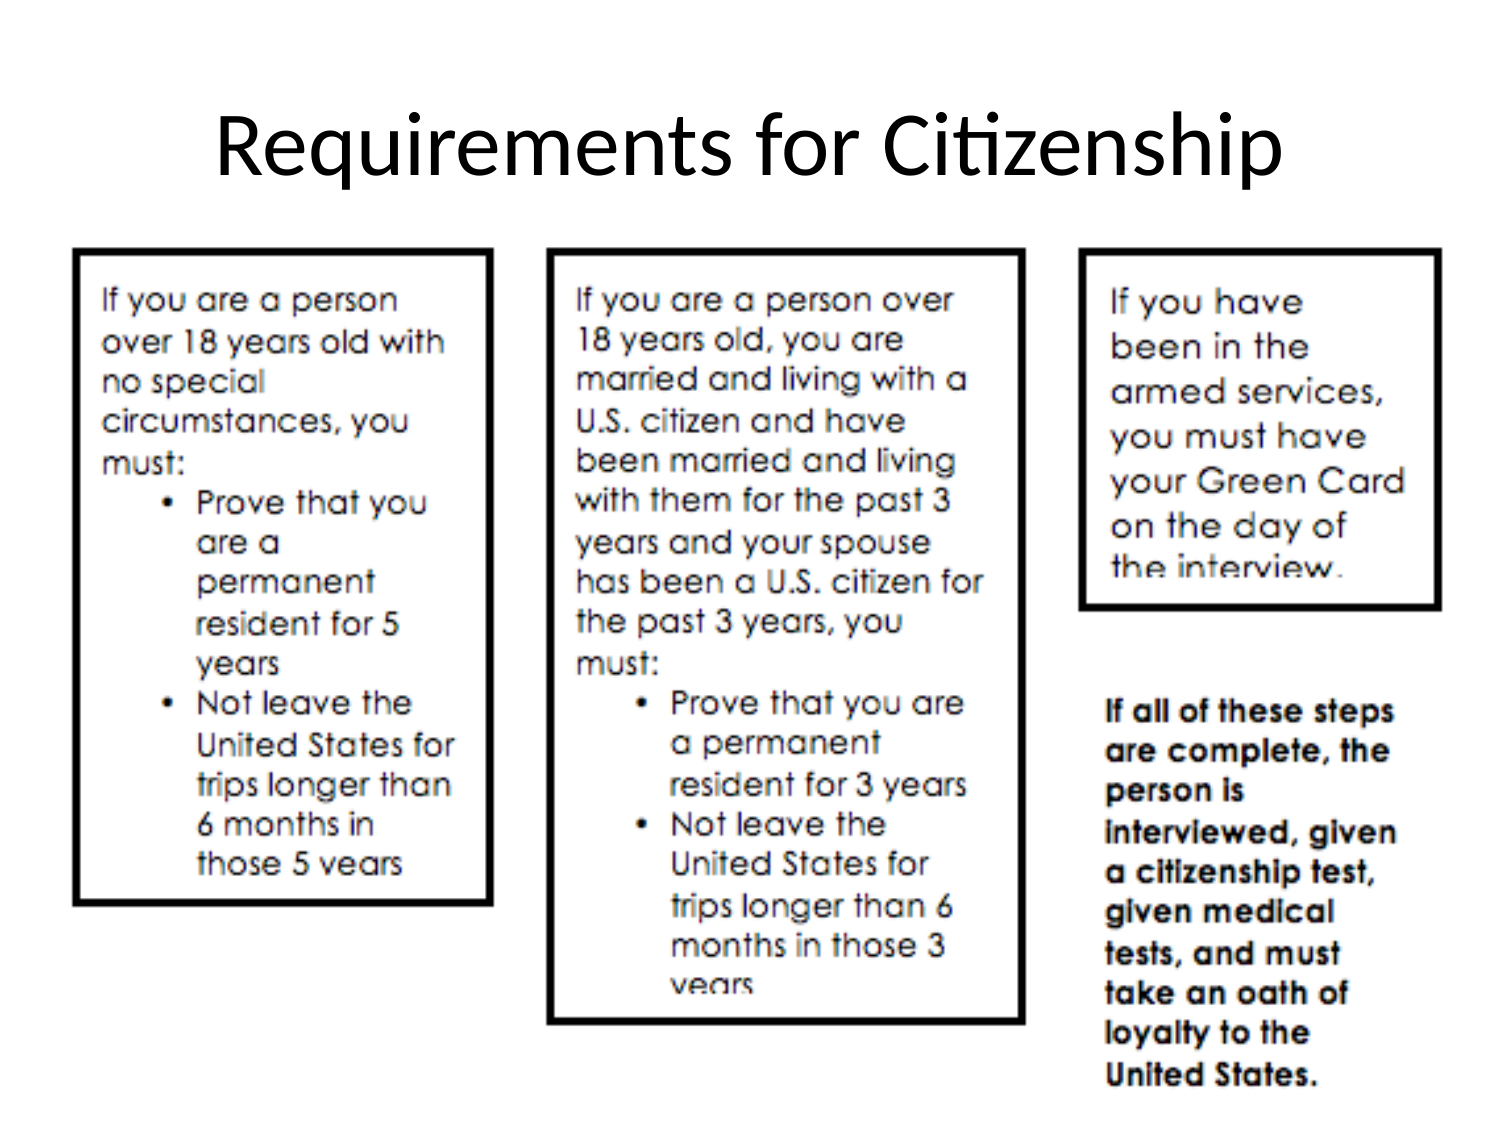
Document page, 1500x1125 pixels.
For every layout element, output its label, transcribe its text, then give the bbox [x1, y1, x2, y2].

picture [31, 217, 1477, 1092]
title Requirements for Citizenship [75, 45, 1425, 216]
